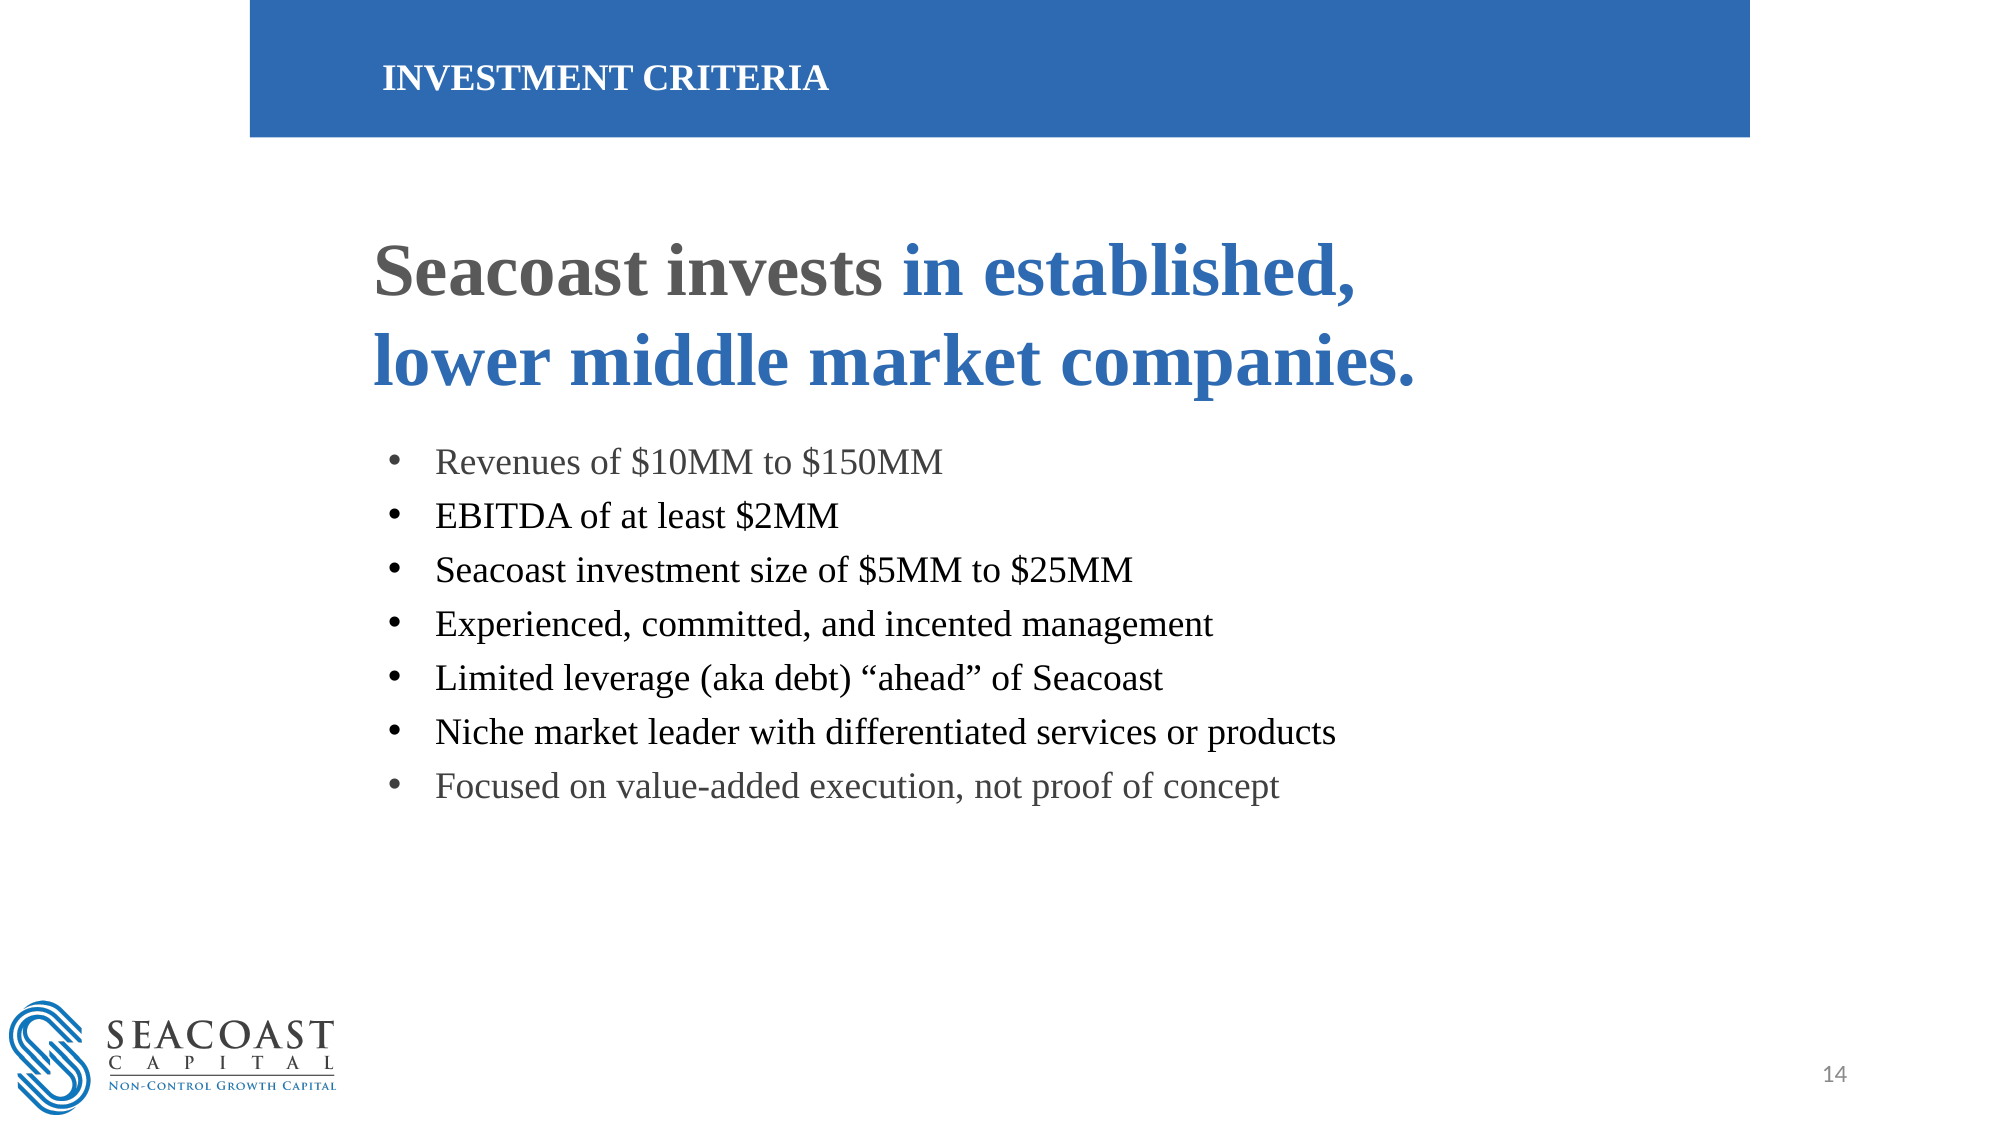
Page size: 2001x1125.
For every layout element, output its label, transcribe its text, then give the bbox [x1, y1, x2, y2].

text_box Seacoast invests in established, lower middle market companies. [358, 212, 1448, 588]
picture [7, 1000, 357, 1115]
text_box Revenues of $10MM to $150MM EBITDA of at least $2MM Seacoast investment size of $5MM to $25MM Experienced, committed, and incented management Limited leverage (aka debt) “ahead” of Seacoast Niche market leader with differentiated services or products Focused on value-added execution, not proof of concept [373, 420, 1603, 1083]
text_box INVESTMENT CRITERIA [367, 45, 845, 106]
slide_number 14 [1412, 1042, 1863, 1103]
text_box [249, 0, 1750, 138]
